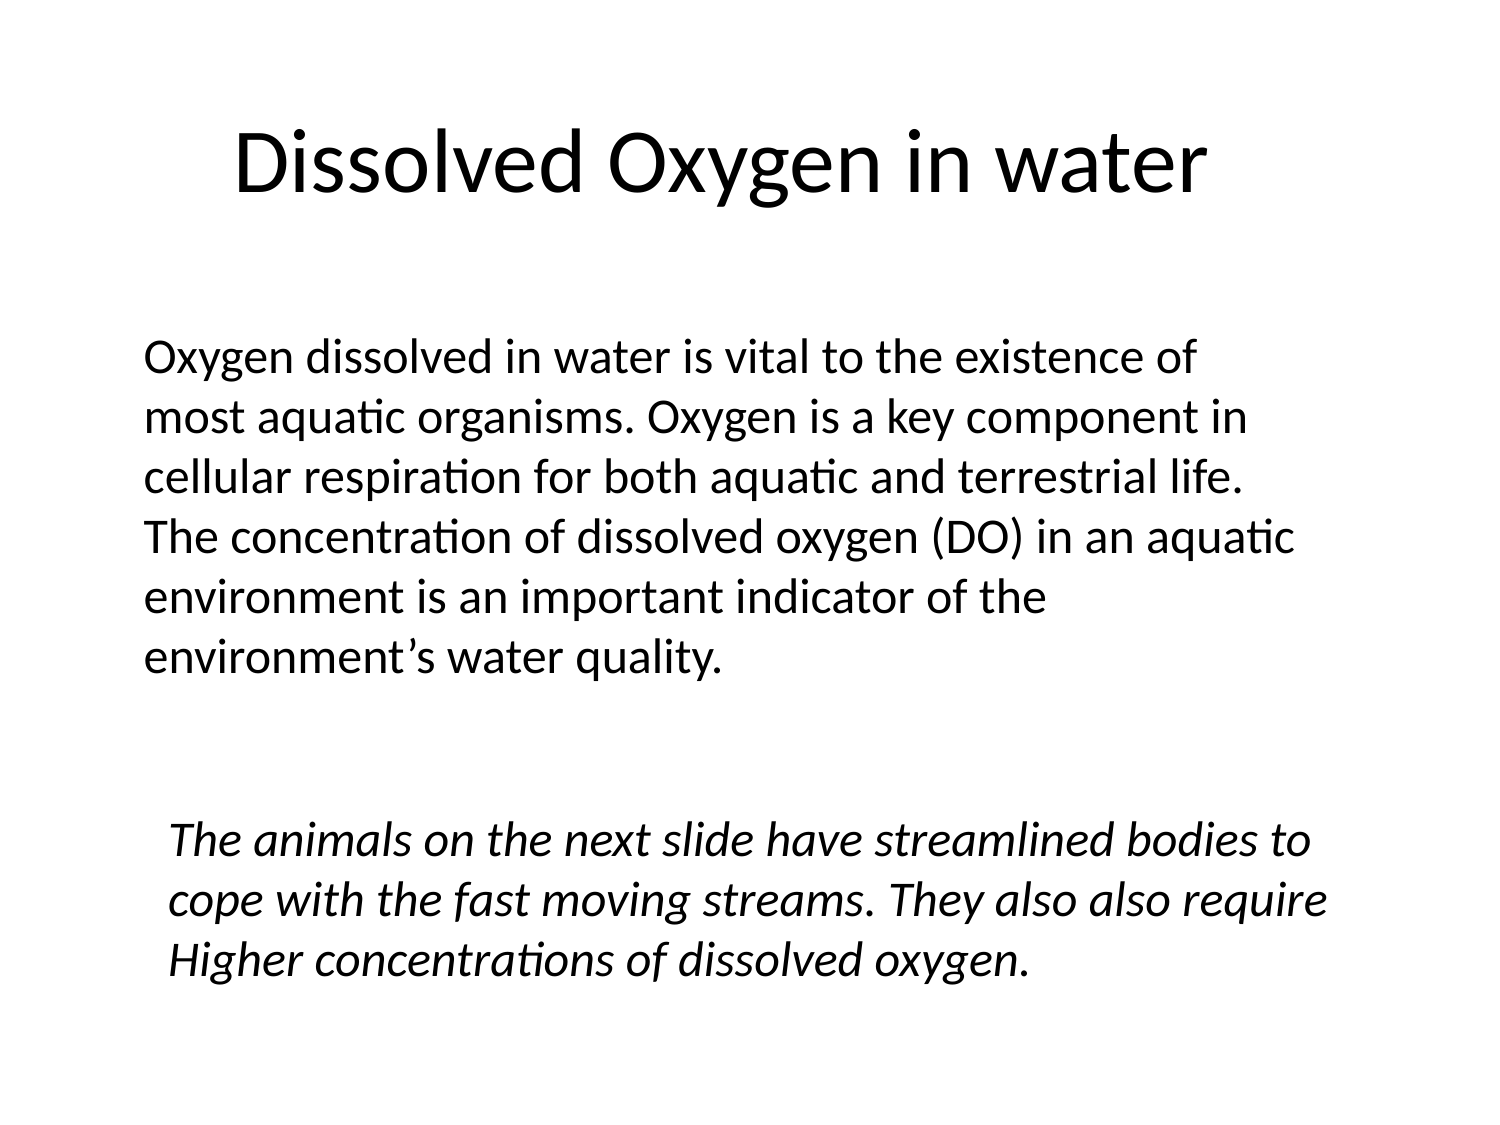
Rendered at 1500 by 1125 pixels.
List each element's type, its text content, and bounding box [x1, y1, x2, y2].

text_box Oxygen dissolved in water is vital to the existence of most aquatic organisms. Oxygen is a key component in cellular respiration for both aquatic and terrestrial life. The concentration of dissolved oxygen (DO) in an aquatic environment is an important indicator of the environment’s water quality. [128, 316, 1322, 692]
text_box Dissolved Oxygen in water [46, 93, 1397, 282]
text_box The animals on the next slide have streamlined bodies to cope with the fast moving streams. They also also require Higher concentrations of dissolved oxygen. [153, 798, 1355, 994]
